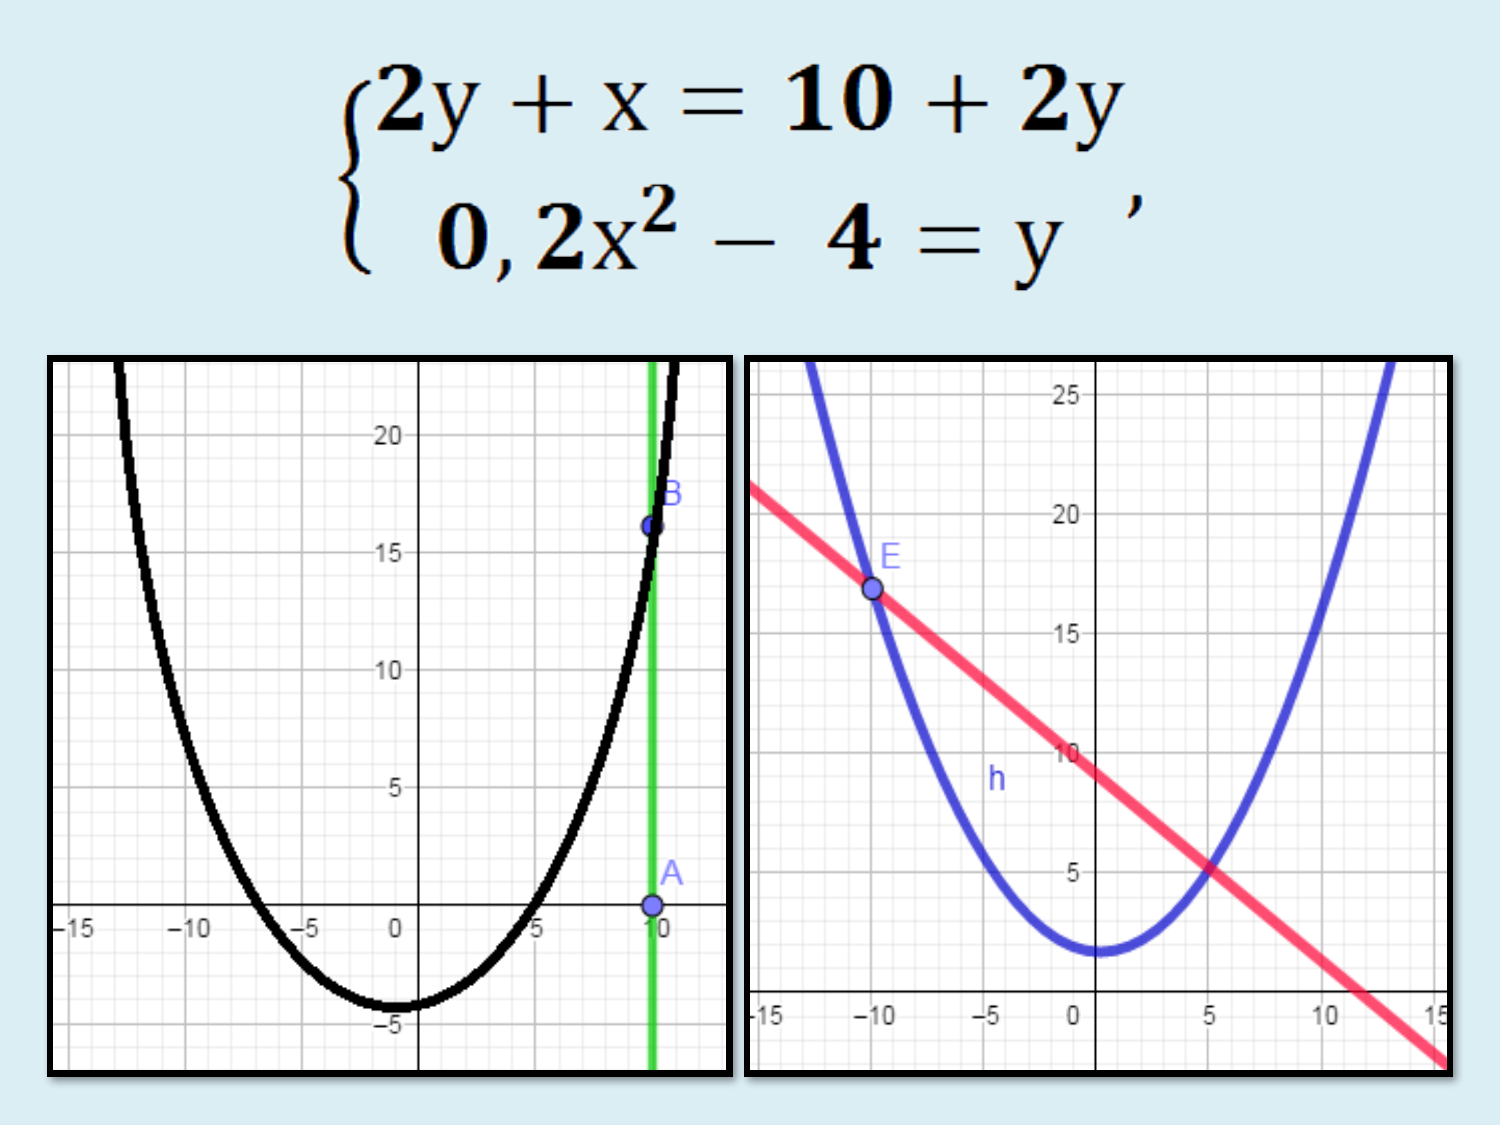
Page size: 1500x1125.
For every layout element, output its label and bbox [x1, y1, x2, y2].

picture [52, 361, 727, 1071]
picture [336, 54, 1148, 313]
picture [749, 361, 1447, 1071]
